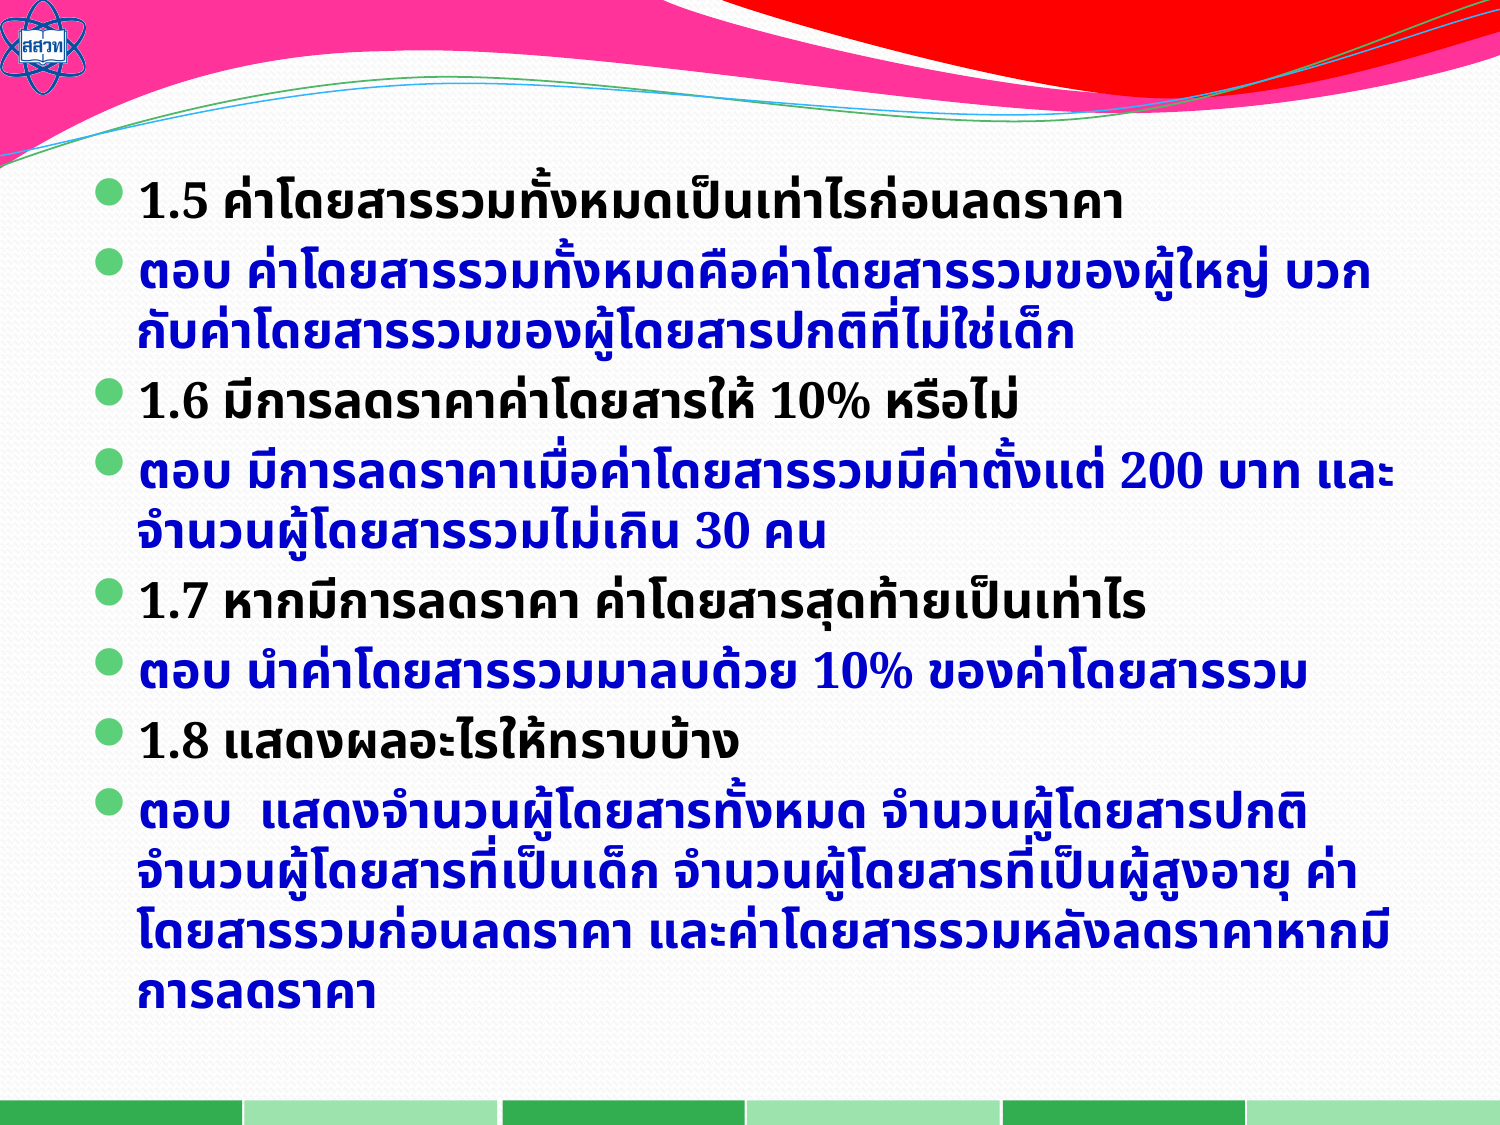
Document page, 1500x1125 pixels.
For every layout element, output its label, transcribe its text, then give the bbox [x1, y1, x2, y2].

picture [0, 0, 86, 95]
list 1.5 ค่าโดยสารรวมทั้งหมดเป็นเท่าไรก่อนลดราคา ตอบ ค่าโดยสารรวมทั้งหมดคือค่าโดยสารรวมของผู้ใหญ่ บวกกับค่าโดยสารรวมของผู้โดยสารปกติที่ไม่ใช่เด็ก 1.6 มีการลดราคาค่าโดยสารให้ 10% หรือไม่ ตอบ มีการลดราคาเมื่อค่าโดยสารรวมมีค่าตั้งแต่ 200 บาท และจำนวนผู้โดยสารรวมไม่เกิน 30 คน 1.7 หากมีการลดราคา ค่าโดยสารสุดท้ายเป็นเท่าไร ตอบ นำค่าโดยสารรวมมาลบด้วย 10% ของค่าโดยสารรวม 1.8 แสดงผลอะไรให้ทราบบ้าง ตอบ แสดงจำนวนผู้โดยสารทั้งหมด จำนวนผู้โดยสารปกติ จำนวนผู้โดยสารที่เป็นเด็ก จำนวนผู้โดยสารที่เป็นผู้สูงอายุ ค่าโดยสารรวมก่อนลดราคา และค่าโดยสารรวมหลังลดราคาหากมีการลดราคา [76, 160, 1427, 1000]
